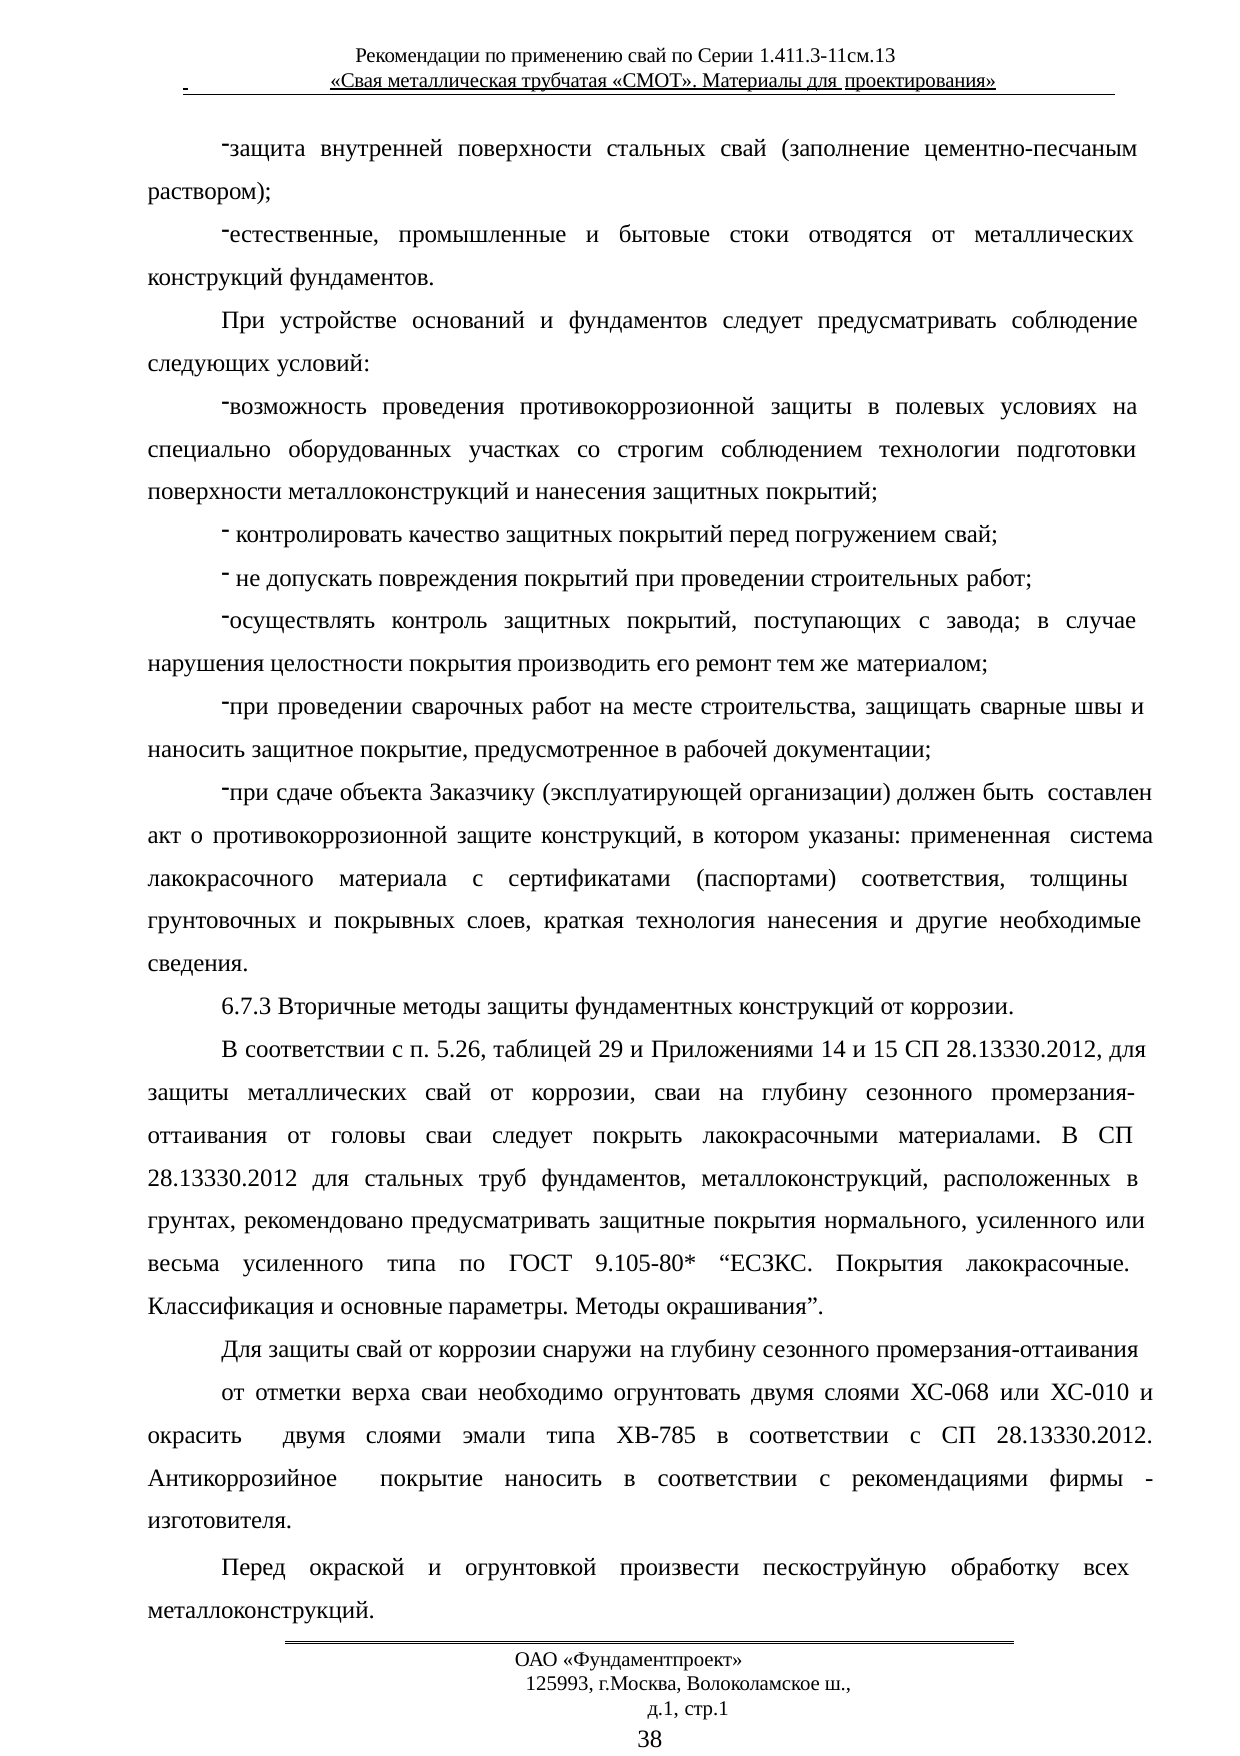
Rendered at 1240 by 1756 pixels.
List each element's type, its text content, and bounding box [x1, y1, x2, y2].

slide_number ОАО «Фундаментпроект» 125993, г.Москва, Волоколамское ш., д.1, стр.1 38 [437, 1646, 862, 1756]
text_box Рекомендации по применению свай по Серии 1.411.3-11см.13 «Свая металлическая трубчатая «СМОТ». Материалы для проектирования» защита внутренней поверхности стальных свай (заполнение цементно-песчаным раствором); естественные, промышленные и бытовые стоки отводятся от металлических конструкций фундаментов. При устройстве оснований и фундаментов следует предусматривать соблюдение следующих условий: возможность проведения противокоррозионной защиты в полевых условиях на специально оборудованных участках со строгим соблюдением технологии подготовки поверхности металлоконструкций и нанесения защитных покрытий; контролировать качество защитных покрытий перед погружением свай; не допускать повреждения покрытий при проведении строительных работ; осуществлять контроль защитных покрытий, поступающих с завода; в случае нарушения целостности покрытия производить его ремонт тем же материалом; при проведении сварочных работ на месте строительства, защищать сварные швы и наносить защитное покрытие, предусмотренное в рабочей документации; при сдаче объекта Заказчику (эксплуатирующей организации) должен быть составлен акт о противокоррозионной защите конструкций, в котором указаны: примененная система лакокрасочного материала с сертификатами (паспортами) соответствия, толщины грунтовочных и покрывных слоев, краткая технология нанесения и другие необходимые сведения. 6.7.3 Вторичные методы защиты фундаментных конструкций от коррозии. В соответствии с п. 5.26, таблицей 29 и Приложениями 14 и 15 СП 28.13330.2012, для защиты металлических свай от коррозии, сваи на глубину сезонного промерзания- оттаивания от головы сваи следует покрыть лакокрасочными материалами. В СП 28.13330.2012 для стальных труб фундаментов, металлоконструкций, расположенных в грунтах, рекомендовано предусматривать защитные покрытия нормального, усиленного или весьма усиленного типа по ГОСТ 9.105-80* “ЕСЗКС. Покрытия лакокрасочные. Классификация и основные параметры. Методы окрашивания”. Для защиты свай от коррозии снаружи на глубину сезонного промерзания-оттаивания от отметки верха сваи необходимо огрунтовать двумя слоями ХС-068 или ХС-010 и окрасить двумя слоями эмали типа ХВ-785 в соответствии с СП 28.13330.2012. Антикоррозийное покрытие наносить в соответствии с рекомендациями фирмы - изготовителя. Перед окраской и огрунтовкой произвести пескоструйную обработку всех металлоконструкций. [145, 40, 1155, 1624]
